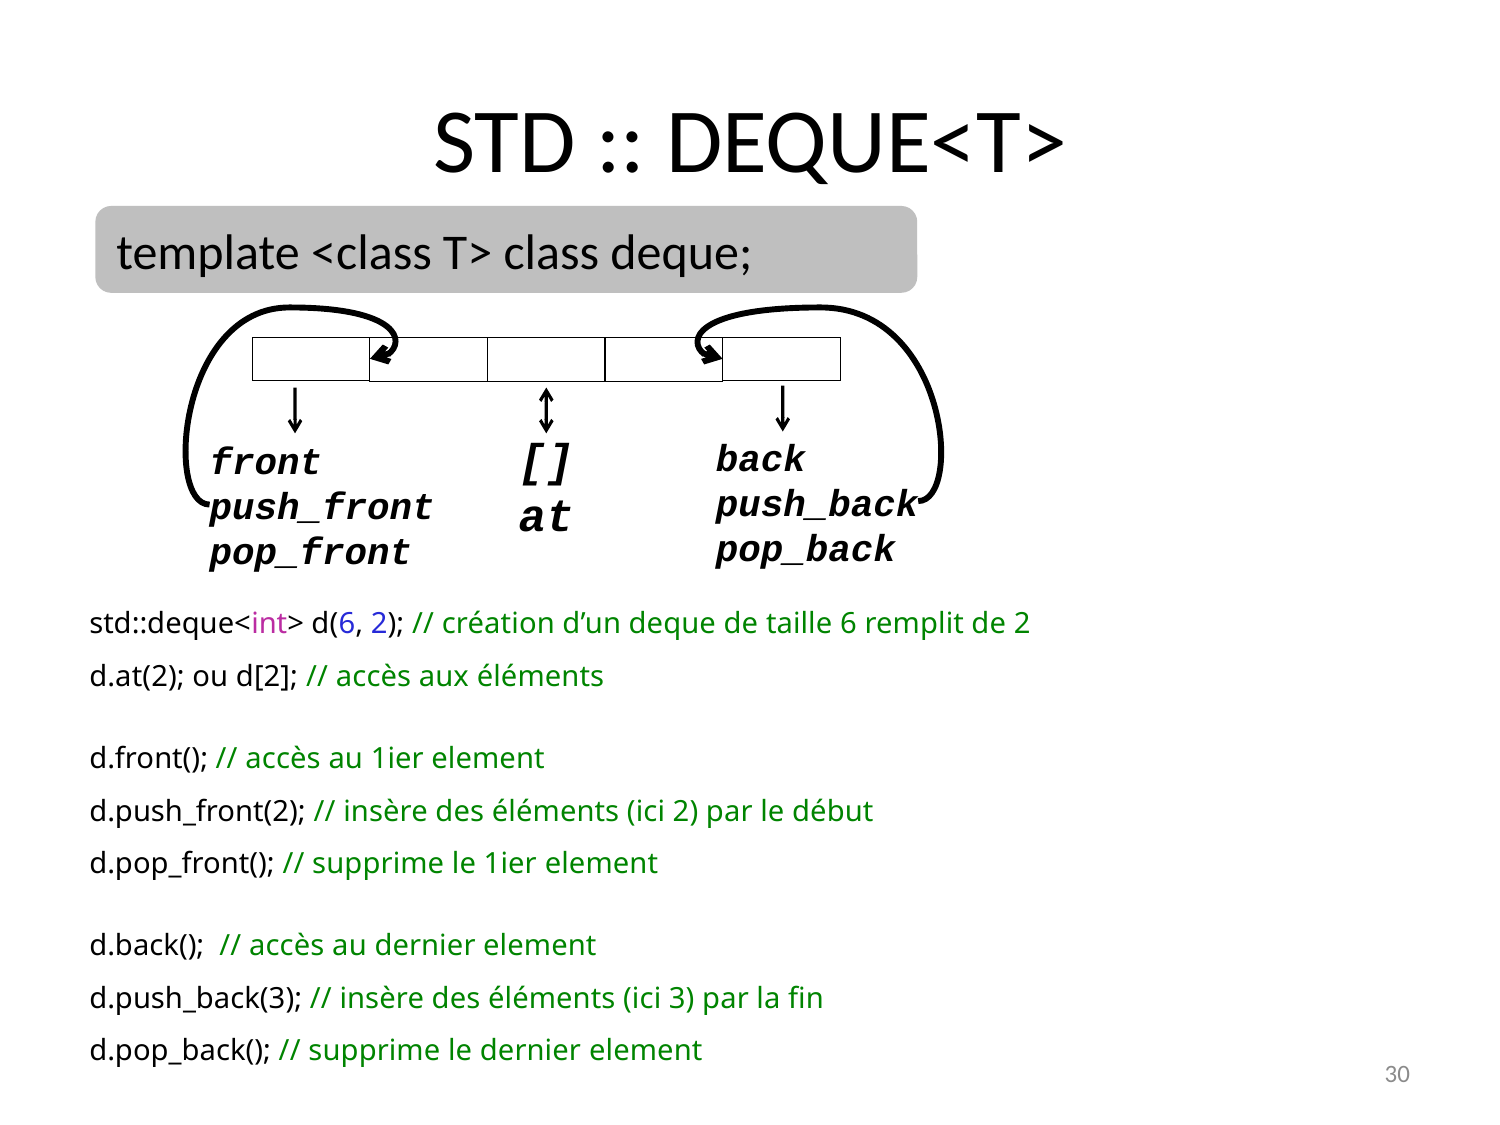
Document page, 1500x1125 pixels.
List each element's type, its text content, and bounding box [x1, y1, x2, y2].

title STD :: DEQUE<T> [110, 42, 1392, 230]
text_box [212, 336, 916, 525]
slide_number 30 [1074, 1042, 1425, 1103]
text_box template <class T> class deque; [95, 205, 918, 293]
text_box std::deque<int> d(6, 2); // création d’un deque de taille 6 remplit de 2 d.at(2); ou d[2]; // accès aux éléments d.front(); // accès au 1ier element d.push_front(2); // insère des éléments (ici 2) par le début d.pop_front(); // supprime le 1ier element d.back(); // accès au dernier element d.push_back(3); // insère des éléments (ici 3) par la fin d.pop_back(); // supprime le dernier element [55, 579, 1393, 1074]
